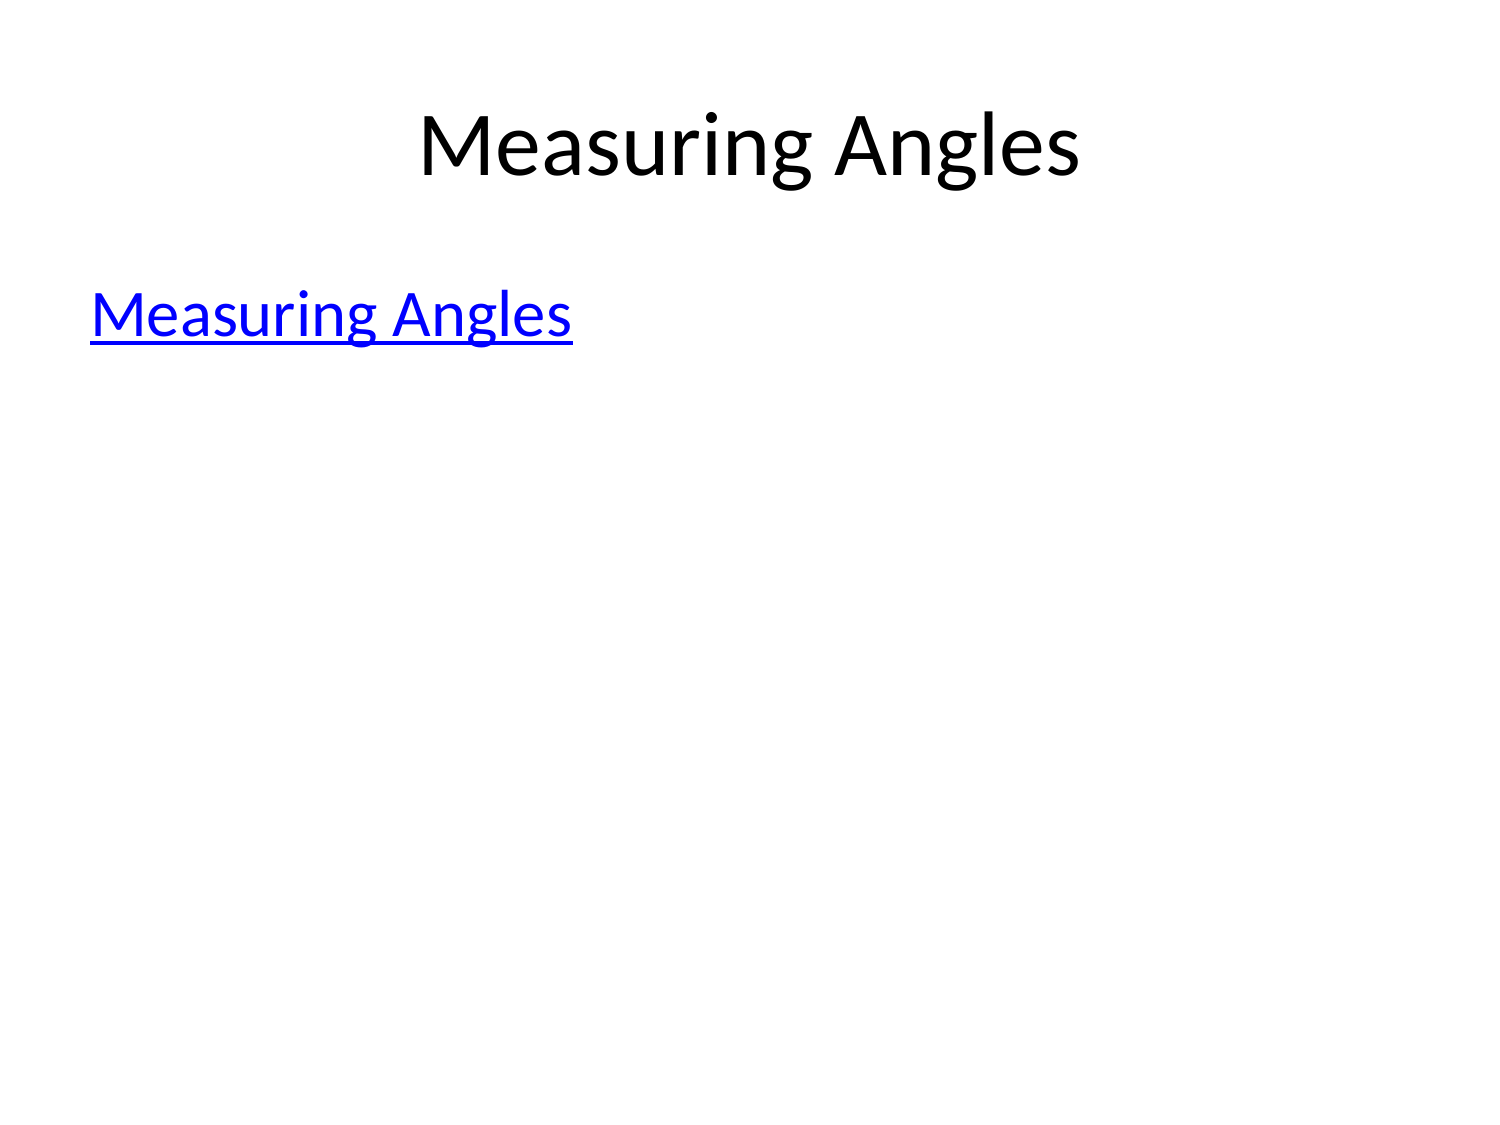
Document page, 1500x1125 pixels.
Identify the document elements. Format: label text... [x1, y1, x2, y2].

title Measuring Angles [75, 45, 1425, 233]
list Measuring Angles [75, 262, 1425, 1005]
